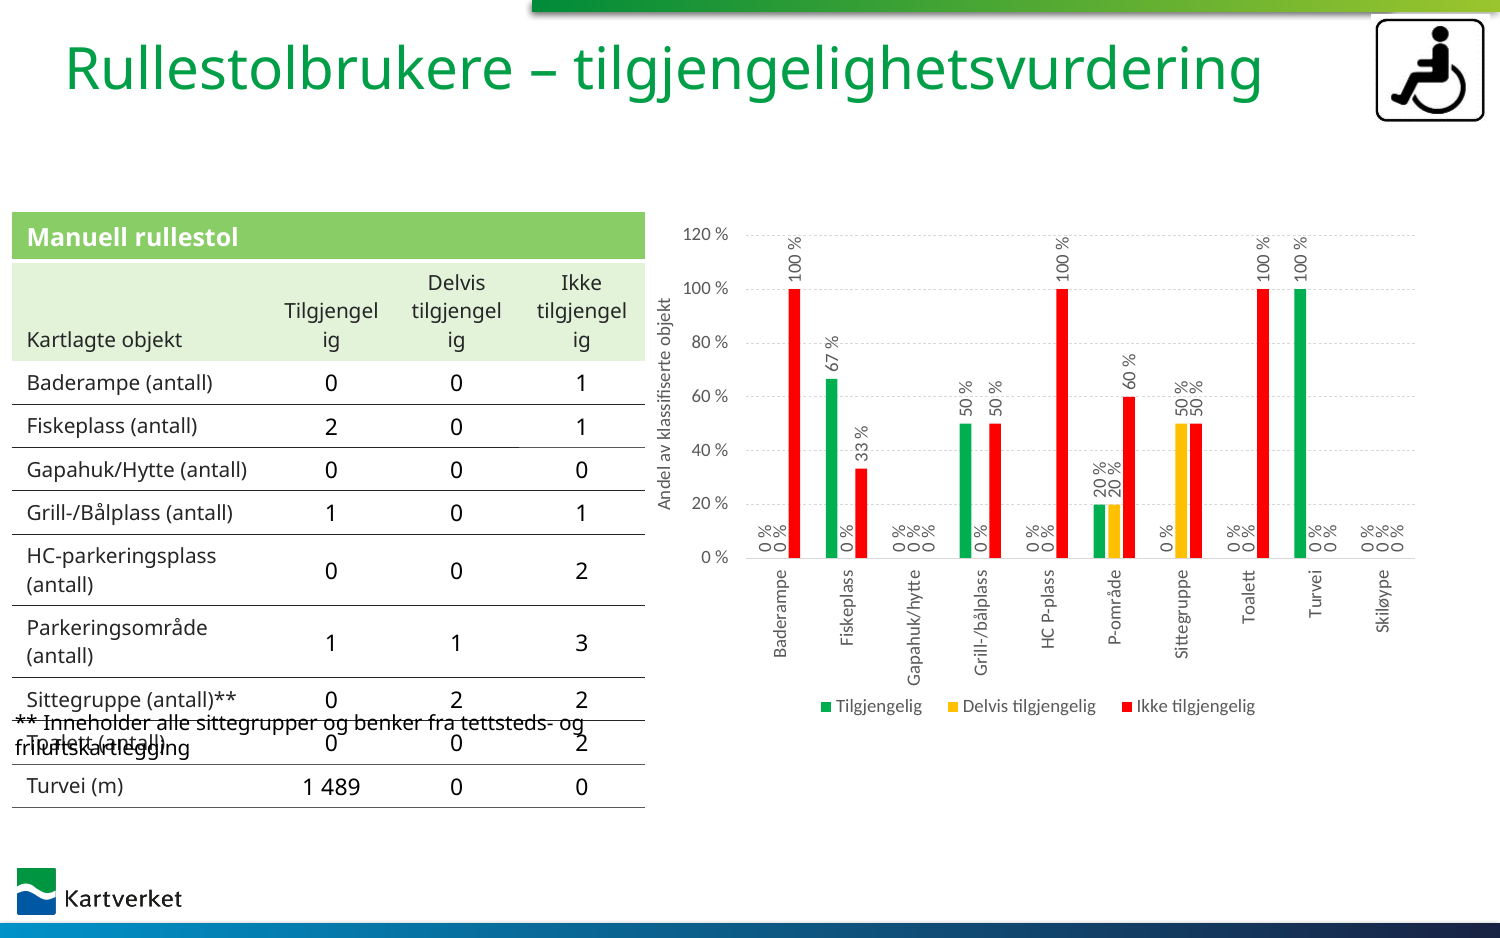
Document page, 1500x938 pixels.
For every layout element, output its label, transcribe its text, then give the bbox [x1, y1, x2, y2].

table_cell Tilgjengelig [269, 263, 394, 361]
table_cell 2 [269, 405, 394, 447]
table_cell 1 [519, 361, 638, 404]
table_cell Fiskeplass (antall) [12, 405, 269, 447]
table_cell 0 [269, 448, 394, 490]
table_cell 0 [519, 448, 638, 490]
table_cell 1 [519, 405, 638, 447]
table_cell 2 [519, 678, 638, 702]
table_cell Baderampe (antall) [12, 361, 269, 404]
table_cell 0 [394, 361, 519, 404]
table_cell 0 [519, 768, 645, 807]
table_cell Kartlagte objekt [12, 263, 269, 361]
table_cell 1 [519, 491, 638, 534]
text_box Rullestolbrukere – tilgjengelighetsvurdering [49, 12, 1372, 109]
table_cell Turvei (m) [12, 768, 269, 807]
table_cell 2 [519, 535, 638, 605]
text_box ** Inneholder alle sittegrupper og benker fra tettsteds- og friluftskartlegging [0, 702, 745, 768]
table_cell Gapahuk/Hytte (antall) [12, 448, 269, 490]
table_cell 3 [519, 606, 638, 677]
table_cell 0 [269, 535, 394, 605]
table_cell Parkeringsområde (antall) [12, 606, 269, 677]
picture [1371, 13, 1491, 127]
table_cell Sittegruppe (antall)** [12, 678, 269, 702]
table_cell Delvis tilgjengelig [394, 263, 519, 361]
table_cell 0 [394, 405, 519, 447]
table_cell 2 [394, 678, 519, 702]
table_cell 0 [394, 535, 519, 605]
table_cell Ikke tilgjengelig [519, 263, 638, 361]
table_cell 0 [269, 361, 394, 404]
table_cell Grill-/Bålplass (antall) [12, 491, 269, 534]
table_cell 0 [394, 768, 519, 807]
table_cell 1 [269, 606, 394, 677]
table_cell 0 [394, 491, 519, 534]
table_cell 1 489 [269, 768, 394, 807]
table_cell 1 [394, 606, 519, 677]
table_cell HC-parkeringsplass (antall) [12, 535, 269, 605]
picture [643, 218, 1427, 728]
table_cell 0 [394, 448, 519, 490]
table_header Manuell rullestol [12, 212, 645, 259]
table_cell 0 [269, 678, 394, 702]
table_cell 1 [269, 491, 394, 534]
